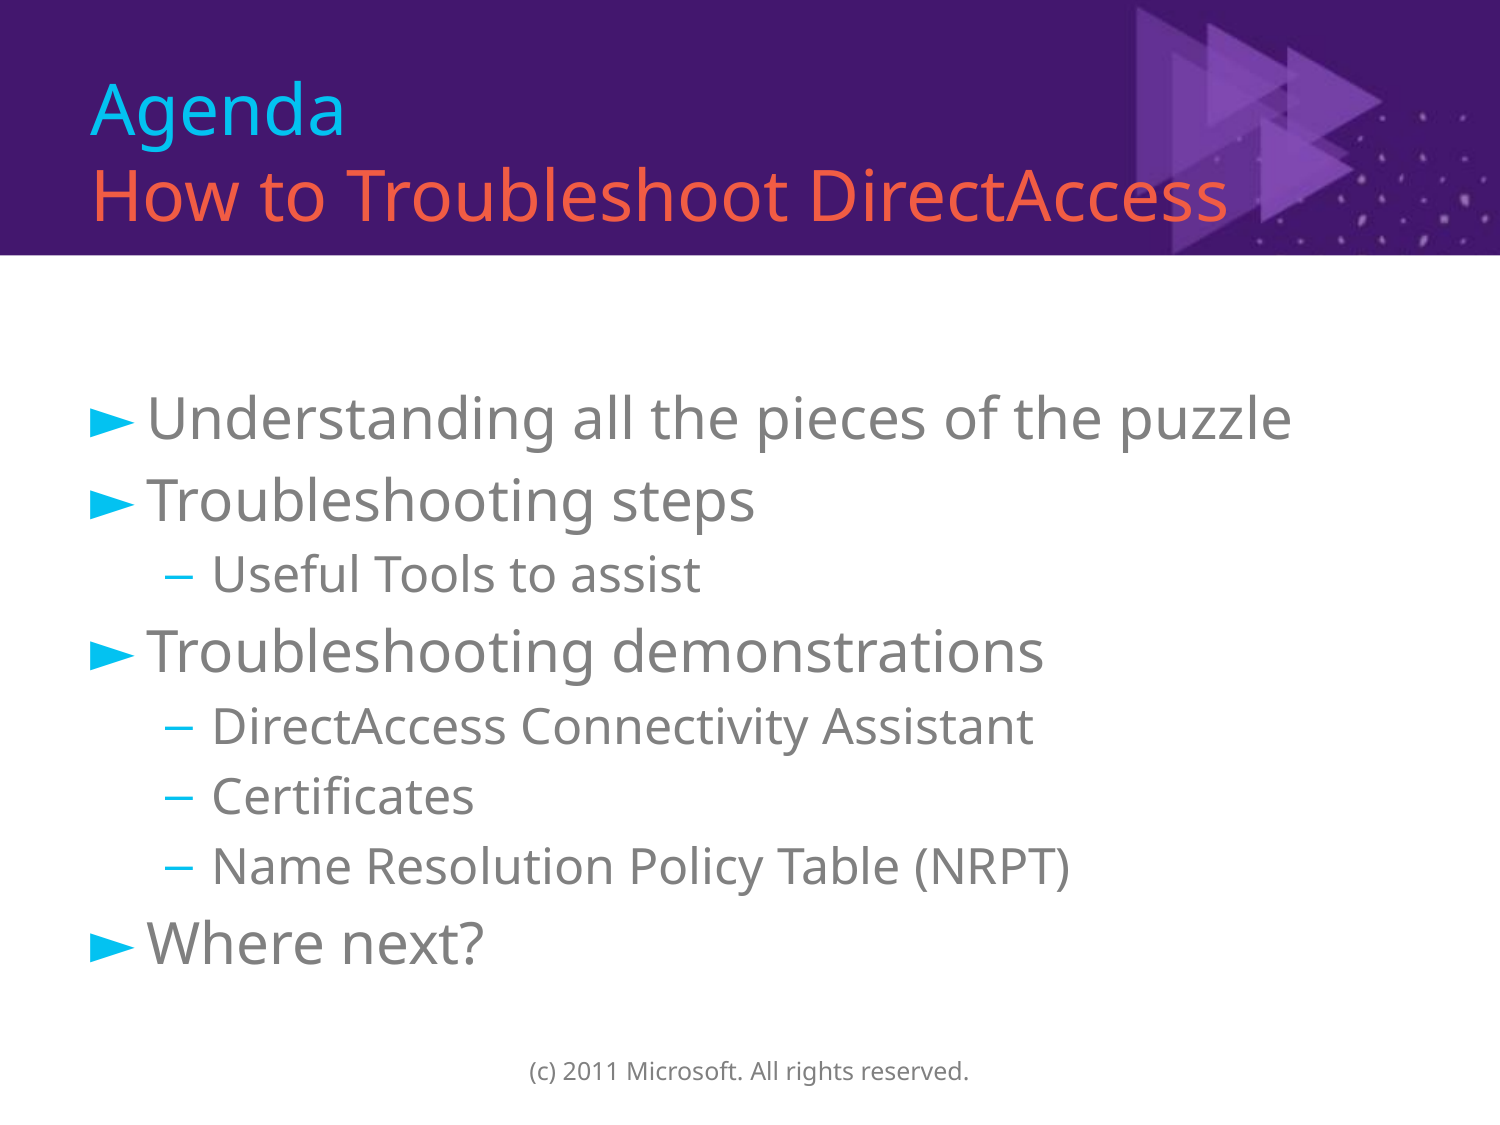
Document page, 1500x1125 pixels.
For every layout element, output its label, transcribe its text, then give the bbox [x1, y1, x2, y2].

title Agenda How to Troubleshoot DirectAccess [75, 56, 1425, 244]
picture [0, 0, 1500, 255]
footer (c) 2011 Microsoft. All rights reserved. [512, 1042, 988, 1103]
list Understanding all the pieces of the puzzle Troubleshooting steps Useful Tools to assist Troubleshooting demonstrations DirectAccess Connectivity Assistant Certificates Name Resolution Policy Table (NRPT) Where next? [75, 373, 1425, 1005]
